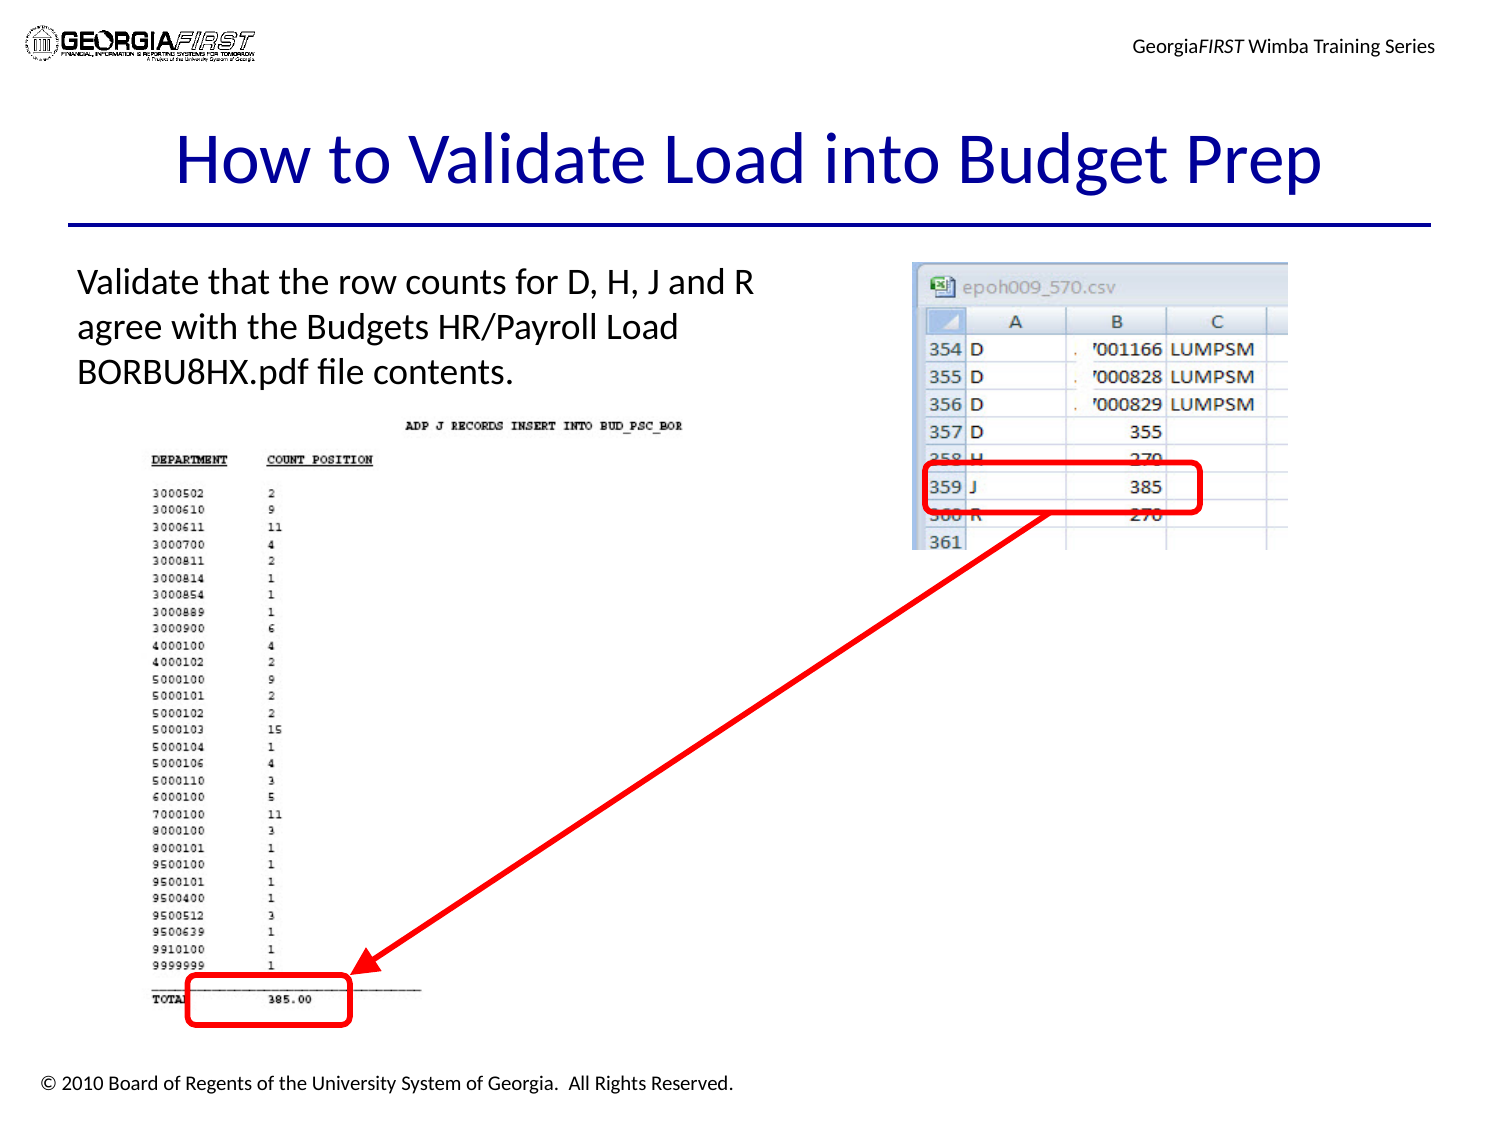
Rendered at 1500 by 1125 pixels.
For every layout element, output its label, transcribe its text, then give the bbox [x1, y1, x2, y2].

picture [24, 24, 255, 63]
picture [99, 394, 738, 1025]
picture [912, 262, 1288, 551]
text_box Validate that the row counts for D, H, J and R agree with the Budgets HR/Payroll Load BORBU8HX.pdf file contents. [62, 249, 813, 400]
title How to Validate Load into Budget Prep [75, 75, 1425, 233]
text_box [349, 512, 1051, 976]
